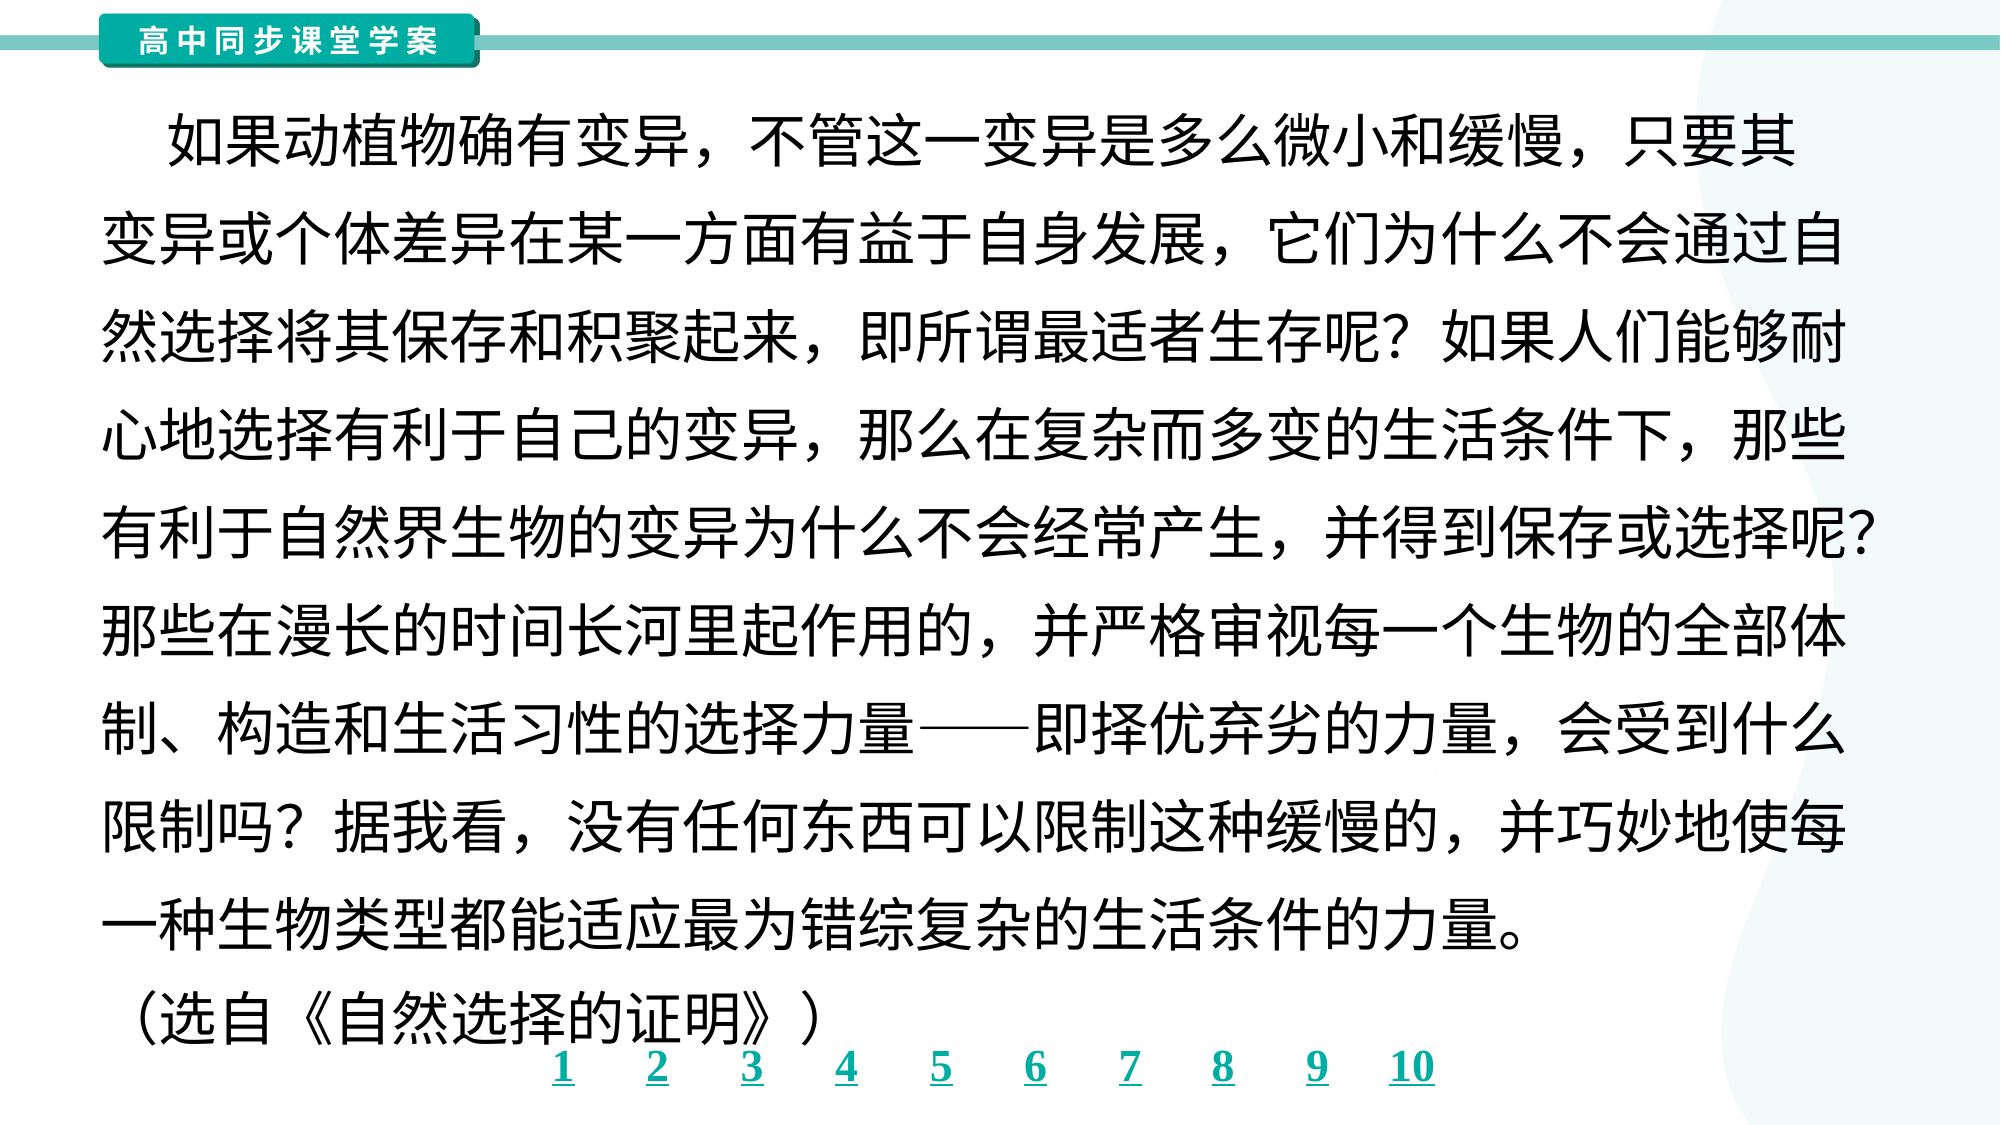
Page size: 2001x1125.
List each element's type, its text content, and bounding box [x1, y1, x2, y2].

text_box 如果动植物确有变异，不管这一变异是多么微小和缓慢，只要其 变异或个体差异在某一方面有益于自身发展，它们为什么不会通过自 然选择将其保存和积聚起来，即所谓最适者生存呢？如果人们能够耐 心地选择有利于自己的变异，那么在复杂而多变的生活条件下，那些 有利于自然界生物的变异为什么不会经常产生，并得到保存或选择呢？ 那些在漫长的时间长河里起作用的，并严格审视每一个生物的全部体 制、构造和生活习性的选择力量——即择优弃劣的力量，会受到什么 限制吗？据我看，没有任何东西可以限制这种缓慢的，并巧妙地使每 一种生物类型都能适应最为错综复杂的生活条件的力量。 （选自《自然选择的证明》）#1.1.2.1 [100, 76, 1899, 1043]
picture [0, 0, 2000, 1125]
